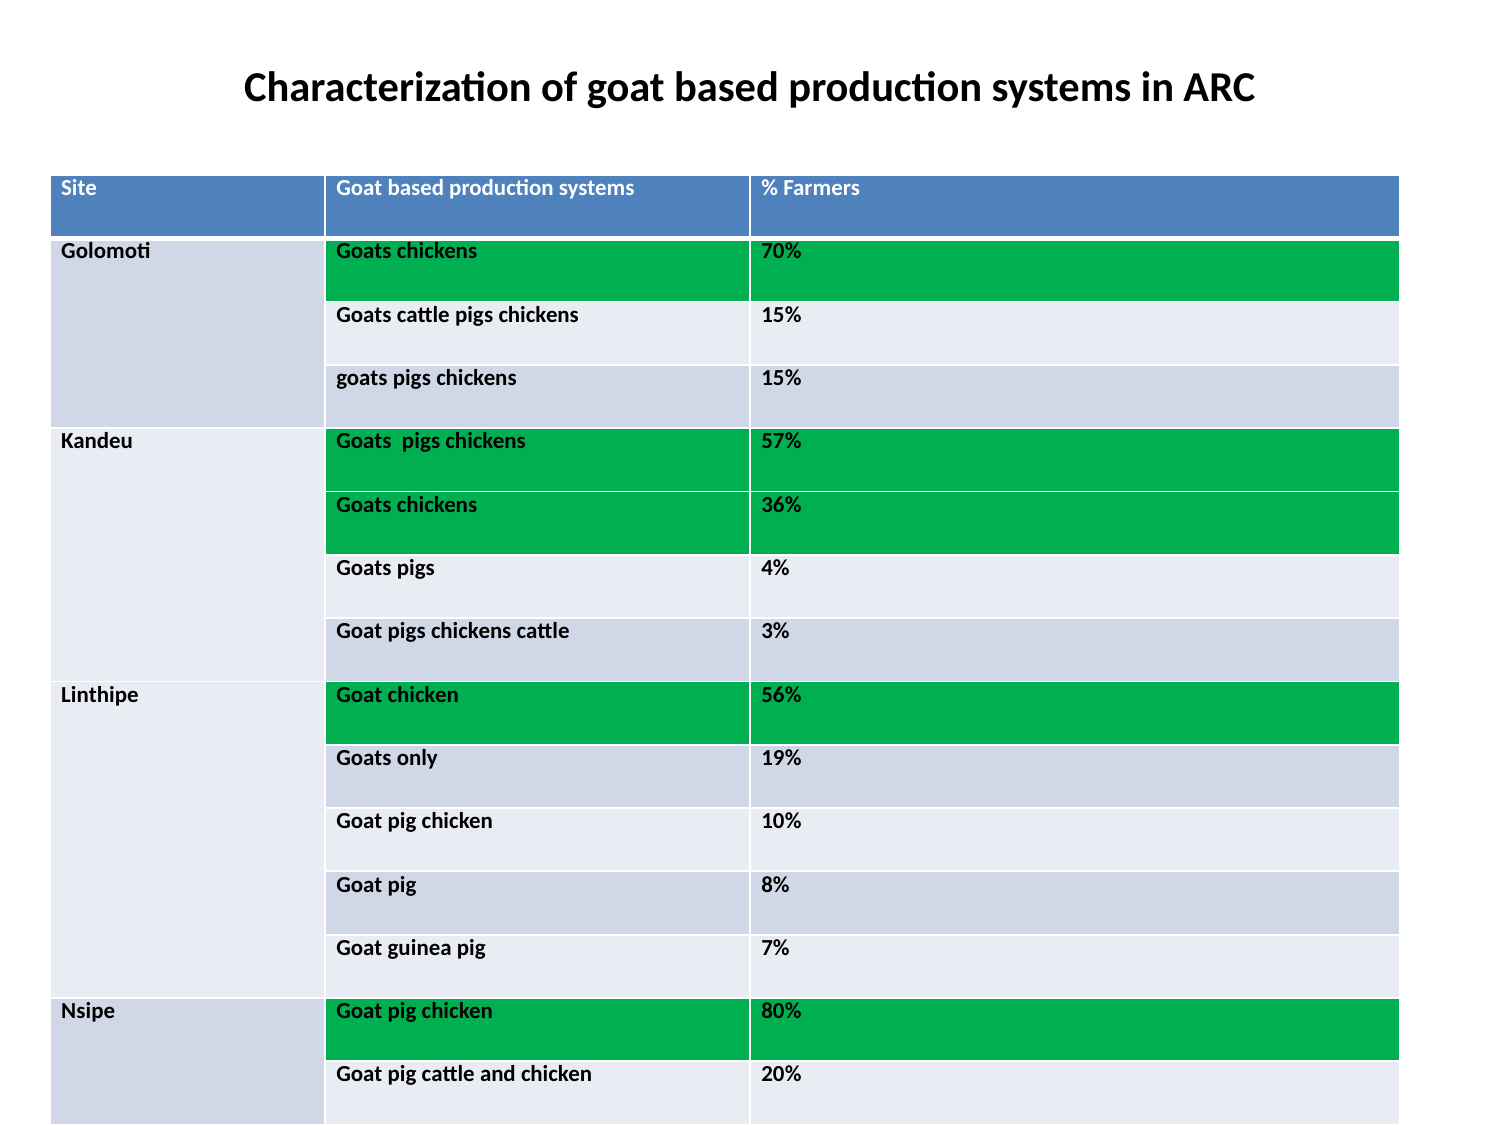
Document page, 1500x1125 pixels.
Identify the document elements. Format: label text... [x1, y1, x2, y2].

table_cell Goat guinea pig [326, 936, 749, 997]
table_header Goat based production systems [326, 176, 749, 236]
table_cell Goat pig chicken [326, 999, 749, 1060]
table_cell Goats pigs chickens [326, 429, 749, 491]
table_cell Goat pigs chickens cattle [326, 619, 749, 681]
table_cell Linthipe [51, 682, 324, 997]
table_cell Goats only [326, 746, 749, 807]
table_cell Goat chicken [326, 682, 749, 744]
table_cell 20% [751, 1062, 1399, 1124]
table_cell 3% [751, 619, 1399, 681]
table_header % Farmers [751, 176, 1399, 236]
table_cell 4% [751, 556, 1399, 617]
table_cell 80% [751, 999, 1399, 1060]
table_cell Goat pig [326, 872, 749, 934]
table_cell 8% [751, 872, 1399, 934]
table_cell 57% [751, 429, 1399, 491]
table_cell Golomoti [51, 241, 324, 427]
table_cell 15% [751, 366, 1399, 427]
table_cell Goat pig chicken [326, 809, 749, 870]
table_header Site [51, 176, 324, 236]
table_cell 70% [751, 241, 1399, 301]
table_cell 10% [751, 809, 1399, 870]
title Characterization of goat based production systems in ARC [75, 0, 1425, 175]
table_cell goats pigs chickens [326, 366, 749, 427]
table_cell 19% [751, 746, 1399, 807]
table_cell Goat pig cattle and chicken [326, 1062, 749, 1124]
table_cell 15% [751, 302, 1399, 364]
table_cell Goats chickens [326, 492, 749, 554]
table_cell Goats chickens [326, 241, 749, 301]
table_cell Kandeu [51, 429, 324, 681]
table_cell 7% [751, 936, 1399, 997]
table_cell 56% [751, 682, 1399, 744]
table_cell Nsipe [51, 999, 324, 1124]
table_cell 36% [751, 492, 1399, 554]
table_cell Goats cattle pigs chickens [326, 302, 749, 364]
table_cell Goats pigs [326, 556, 749, 617]
